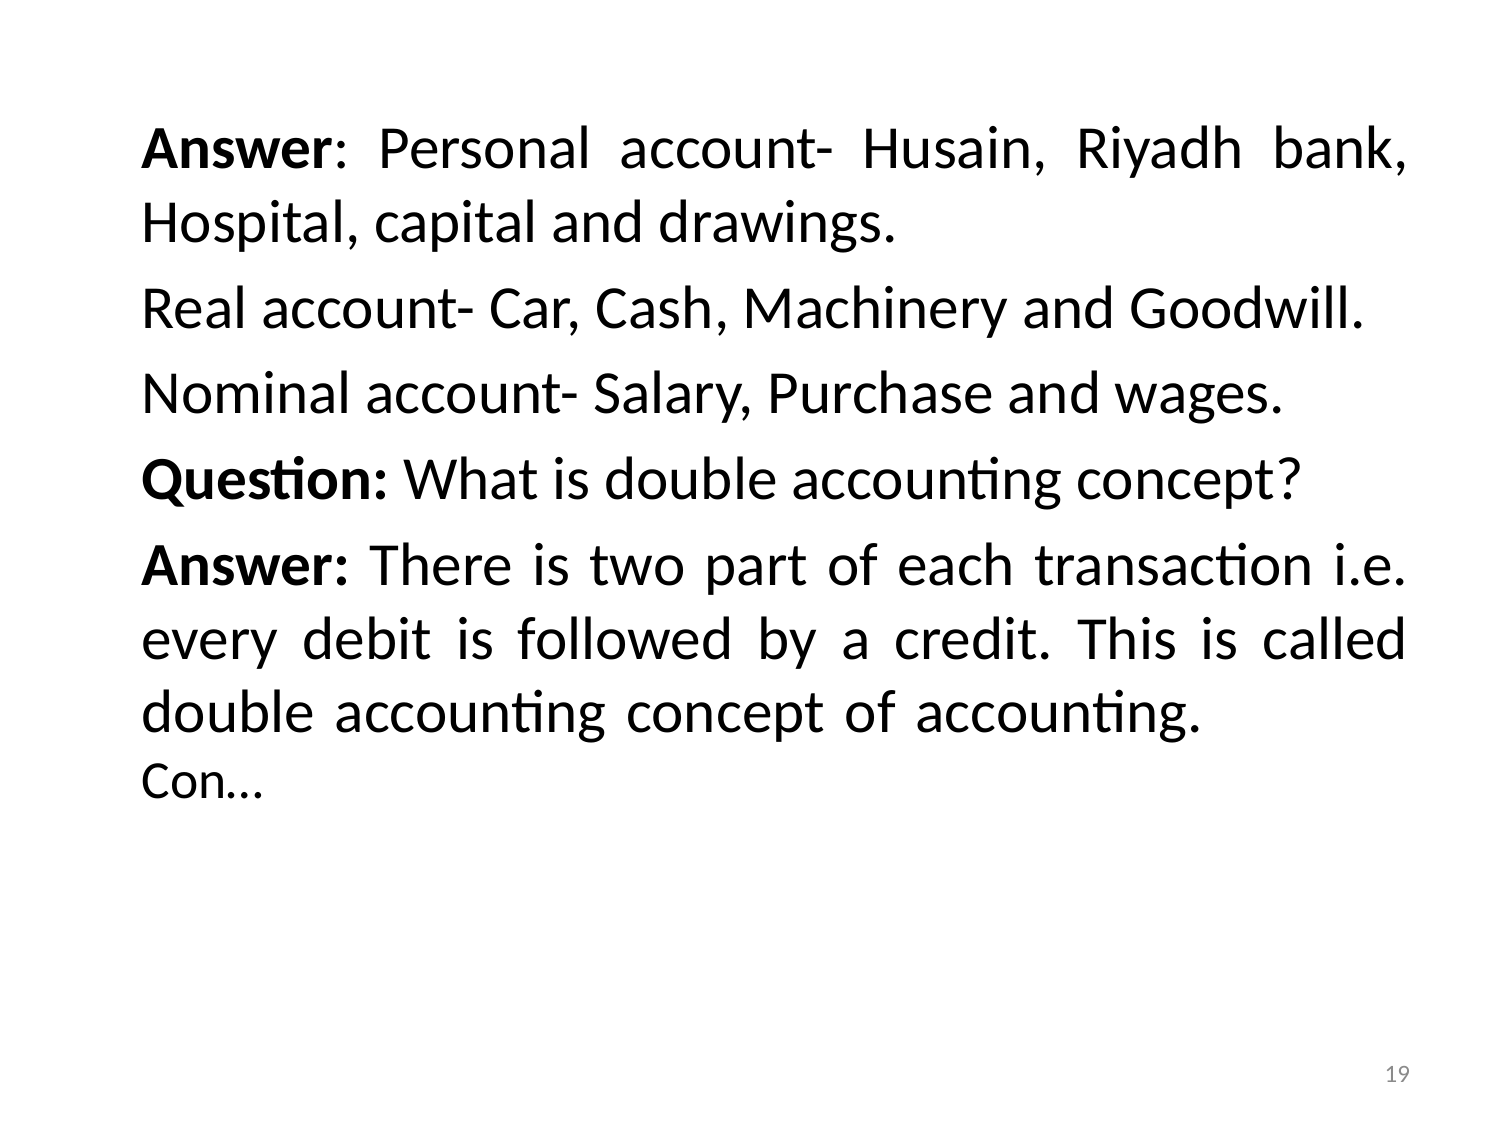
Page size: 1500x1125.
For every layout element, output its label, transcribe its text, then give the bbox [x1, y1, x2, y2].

slide_number 19 [1074, 1042, 1425, 1103]
list Answer: Personal account- Husain, Riyadh bank, Hospital, capital and drawings. Real account- Car, Cash, Machinery and Goodwill. Nominal account- Salary, Purchase and wages. Question: What is double accounting concept? Answer: There is two part of each transaction i.e. every debit is followed by a credit. This is called double accounting concept of accounting. Con… [75, 99, 1425, 1050]
